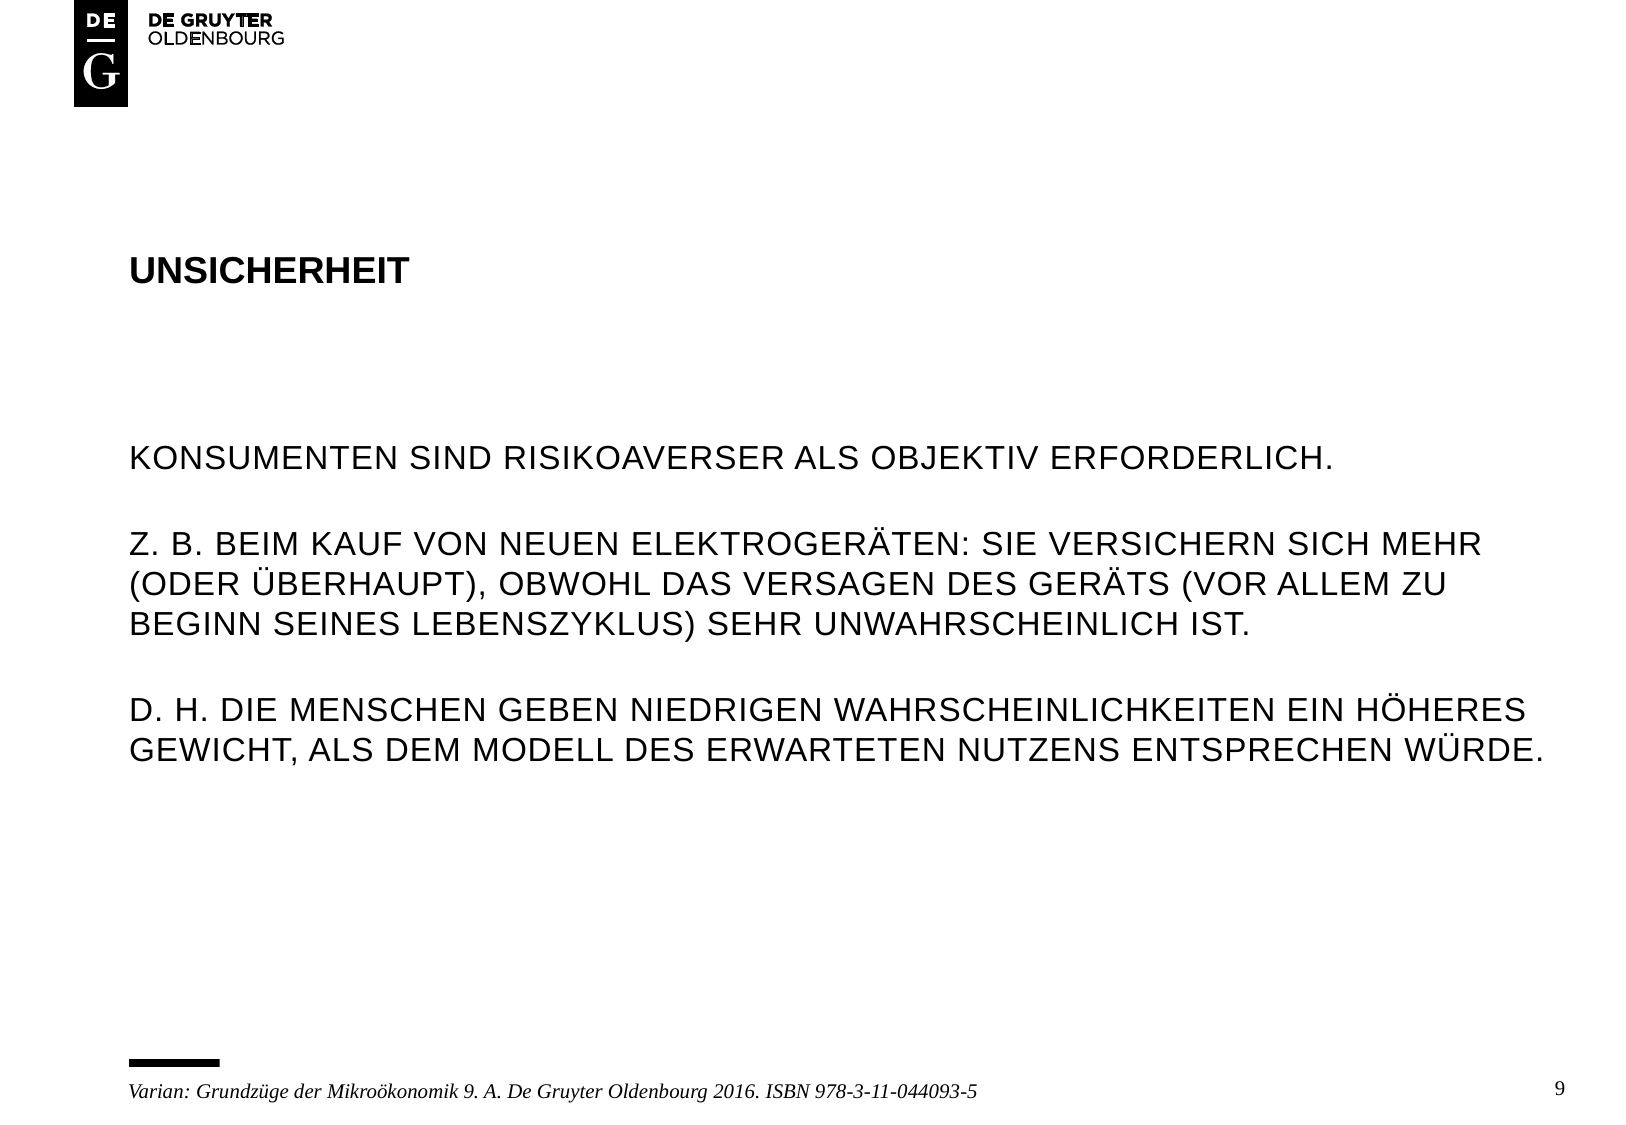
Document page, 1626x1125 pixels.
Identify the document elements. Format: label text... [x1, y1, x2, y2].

title Unsicherheit [129, 245, 1556, 328]
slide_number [128, 1077, 1539, 1108]
slide_number 9 [1554, 1074, 1614, 1104]
list Konsumenten sind risikoaverser als objektiv erforderlich. z. B. beim kauf von neuen elektrogeräten: sie versichern sich mehr (oder überhaupt), obwohl das versagen des geräts (vor allem zu beginn seines lebenszyklus) sehr unwahrscheinlich ist. d. h. die menschen geben niedrigen wahrscheinlichkeiten ein höheres gewicht, als dem modell des erwarteten nutzens entsprechen würde. [129, 355, 1556, 1018]
